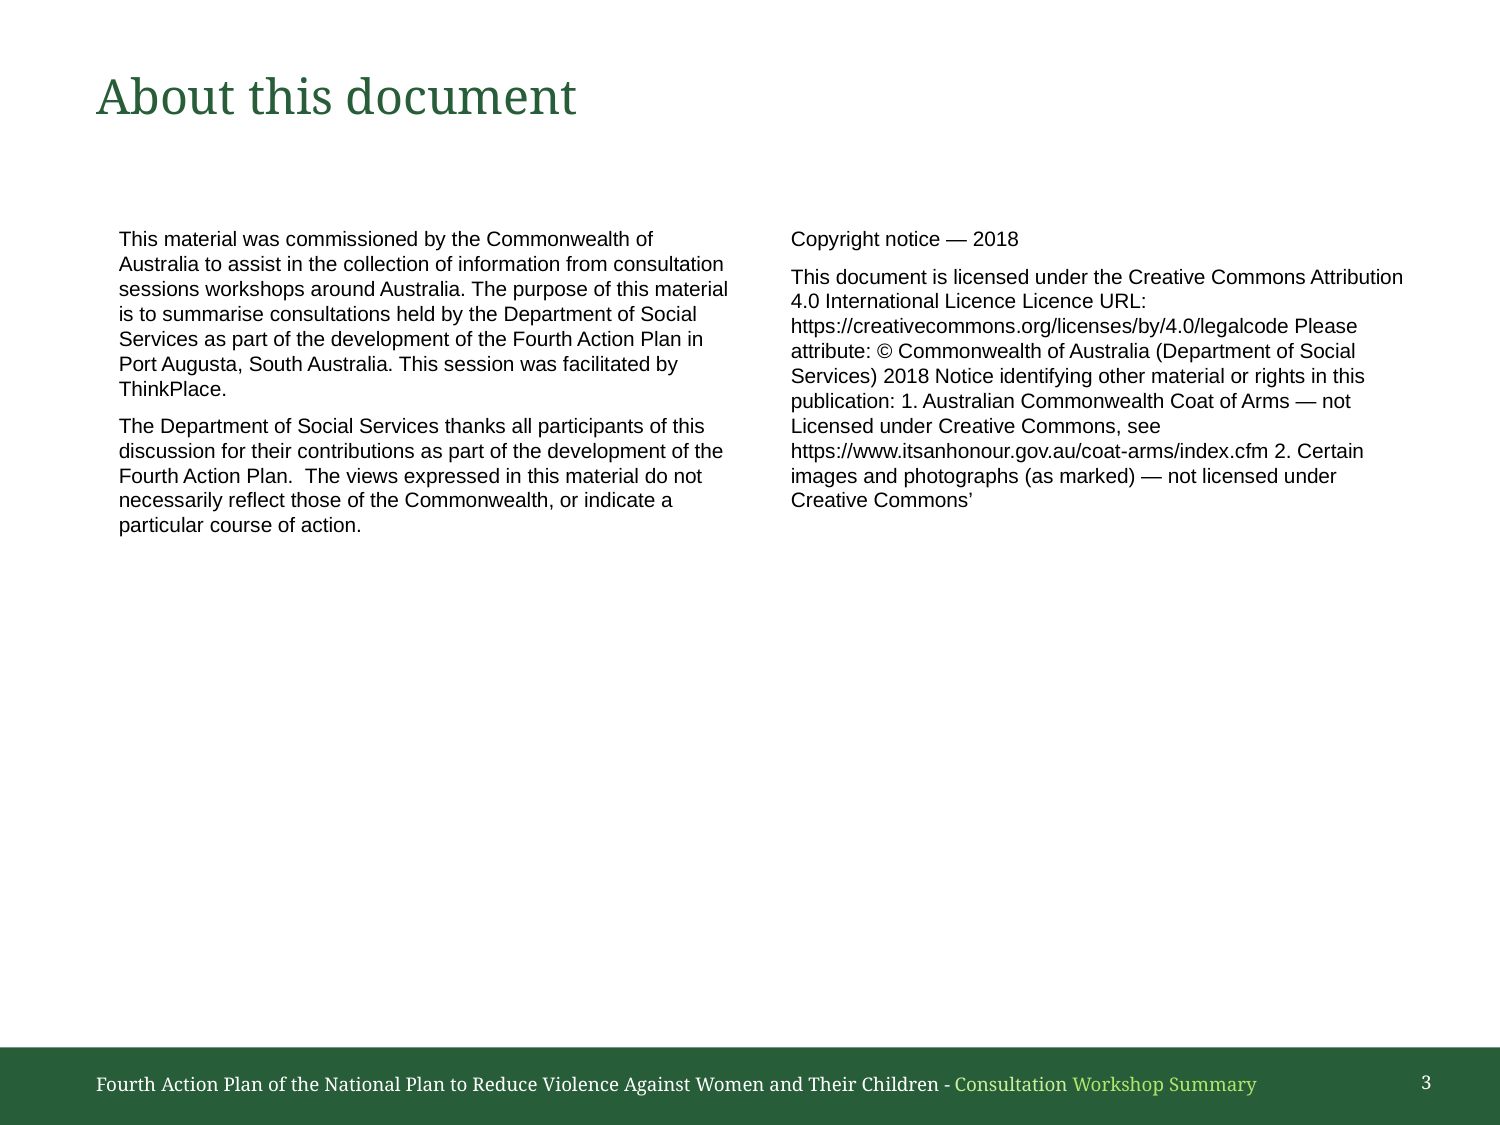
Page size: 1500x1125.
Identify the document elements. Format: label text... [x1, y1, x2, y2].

list This material was commissioned by the Commonwealth of Australia to assist in the collection of information from consultation sessions workshops around Australia. The purpose of this material is to summarise consultations held by the Department of Social Services as part of the development of the Fourth Action Plan in Port Augusta, South Australia. This session was facilitated by ThinkPlace. The Department of Social Services thanks all participants of this discussion for their contributions as part of the development of the Fourth Action Plan. The views expressed in this material do not necessarily reflect those of the Commonwealth, or indicate a particular course of action. Copyright notice — 2018 This document is licensed under the Creative Commons Attribution 4.0 International Licence Licence URL: https://creativecommons.org/licenses/by/4.0/legalcode Please attribute: © Commonwealth of Australia (Department of Social Services) 2018 Notice identifying other material or rights in this publication: 1. Australian Commonwealth Coat of Arms — not Licensed under Creative Commons, see https://www.itsanhonour.gov.au/coat-arms/index.cfm 2. Certain images and photographs (as marked) — not licensed under Creative Commons’ [118, 225, 1405, 771]
text_box Fourth Action Plan of the National Plan to Reduce Violence Against Women and Their Children - Consultation Workshop Summary [96, 1072, 1282, 1095]
title About this document [95, 76, 1405, 133]
slide_number 3 [1410, 1072, 1432, 1095]
